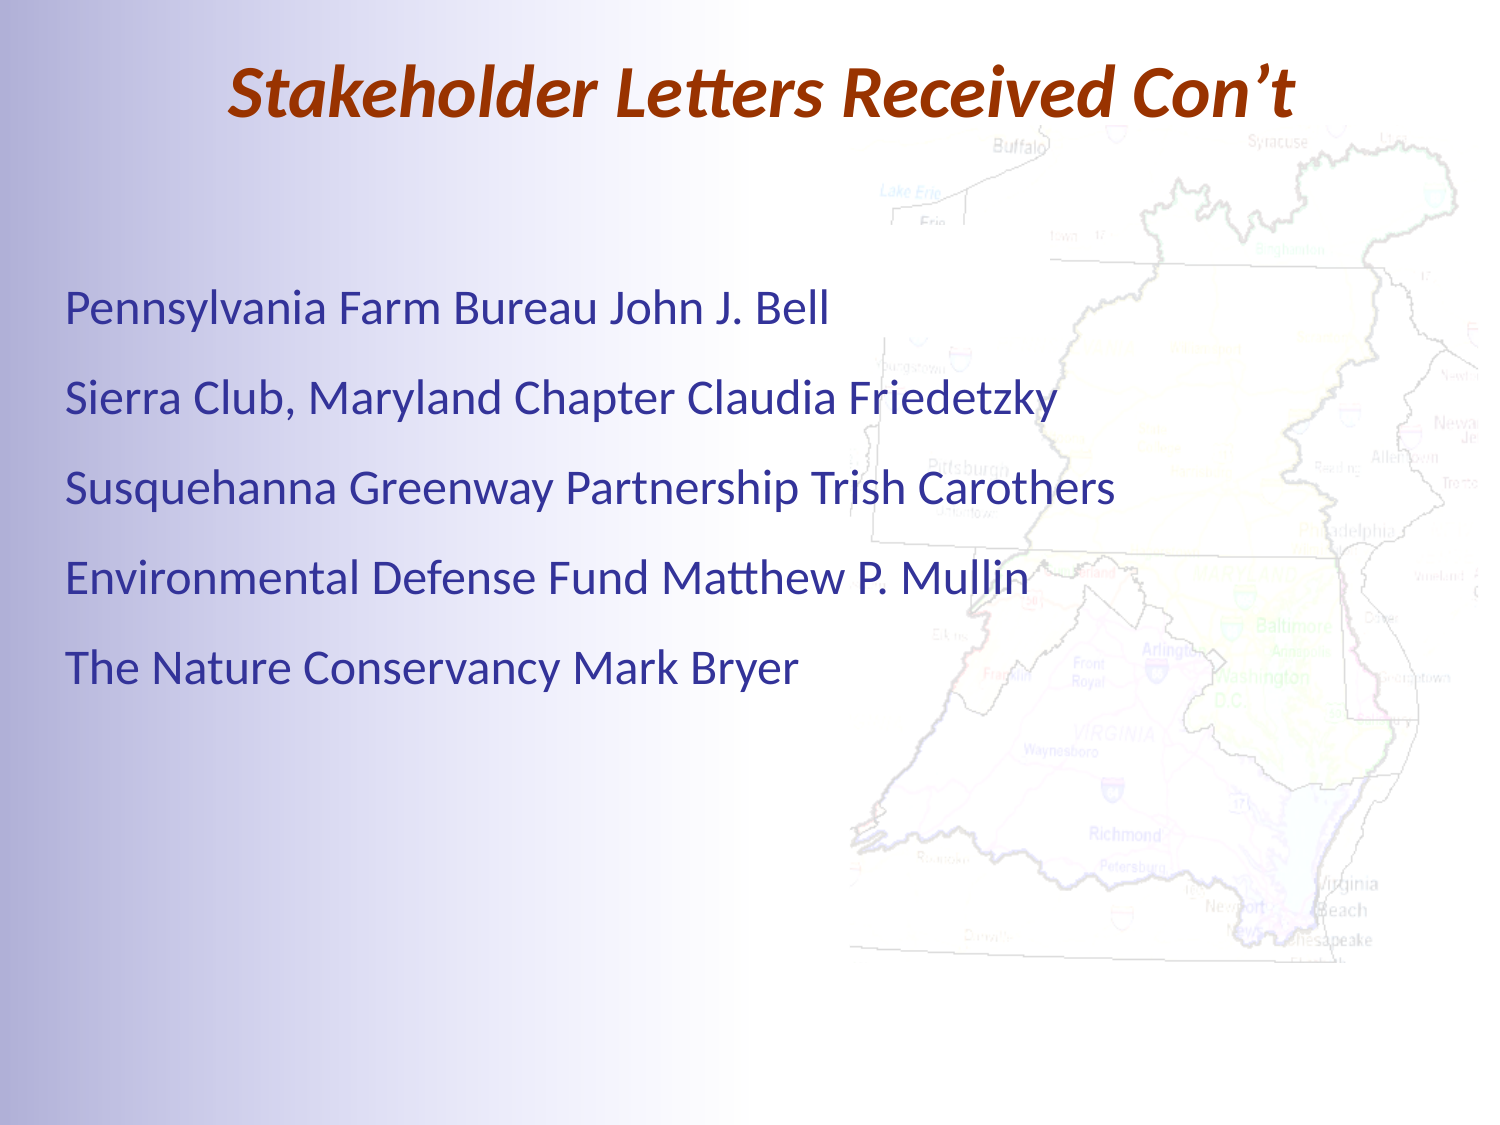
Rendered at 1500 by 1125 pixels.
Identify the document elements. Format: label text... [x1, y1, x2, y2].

title Stakeholder Letters Received Con’t [87, 24, 1438, 151]
text_box Pennsylvania Farm Bureau John J. Bell Sierra Club, Maryland Chapter Claudia Friedetzky Susquehanna Greenway Partnership Trish Carothers Environmental Defense Fund Matthew P. Mullin The Nature Conservancy Mark Bryer [50, 212, 1425, 925]
